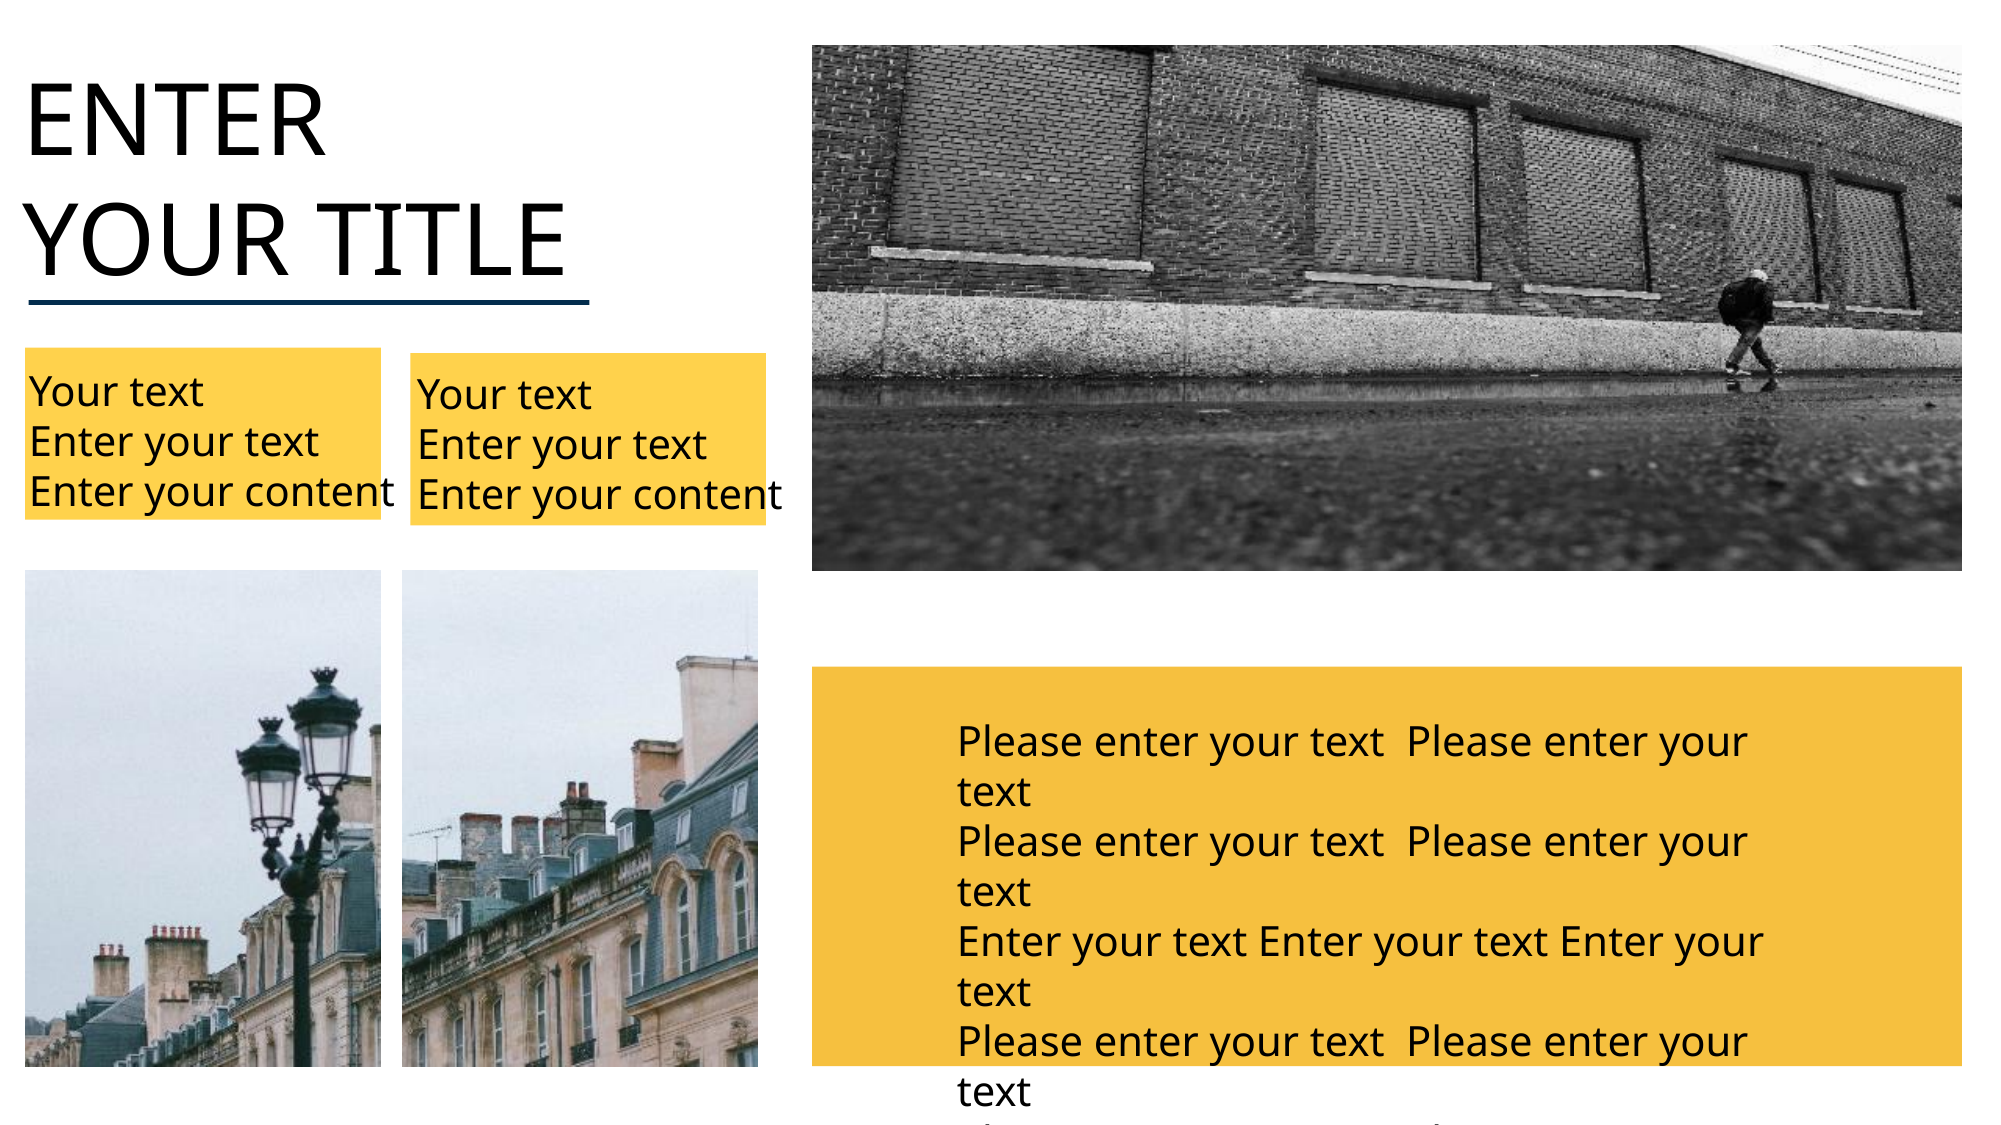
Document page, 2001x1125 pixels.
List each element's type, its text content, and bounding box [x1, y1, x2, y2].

text_box [811, 44, 1963, 571]
text_box [24, 347, 382, 357]
text_box [409, 352, 767, 360]
picture [25, 570, 381, 1067]
text_box Your text Enter your text Enter your content [14, 357, 444, 523]
text_box Please enter your text Please enter your text Please enter your text Please enter your text Enter your text Enter your text Enter your text Please enter your text Please enter your text Please enter your text Please enter your text Enter your text Enter your text Enter your text [942, 707, 1832, 1125]
text_box [811, 666, 1963, 1067]
text_box ENTER YOUR TITLE [8, 47, 747, 303]
text_box Your text Enter your text Enter your content [402, 360, 811, 525]
picture [402, 570, 758, 1067]
